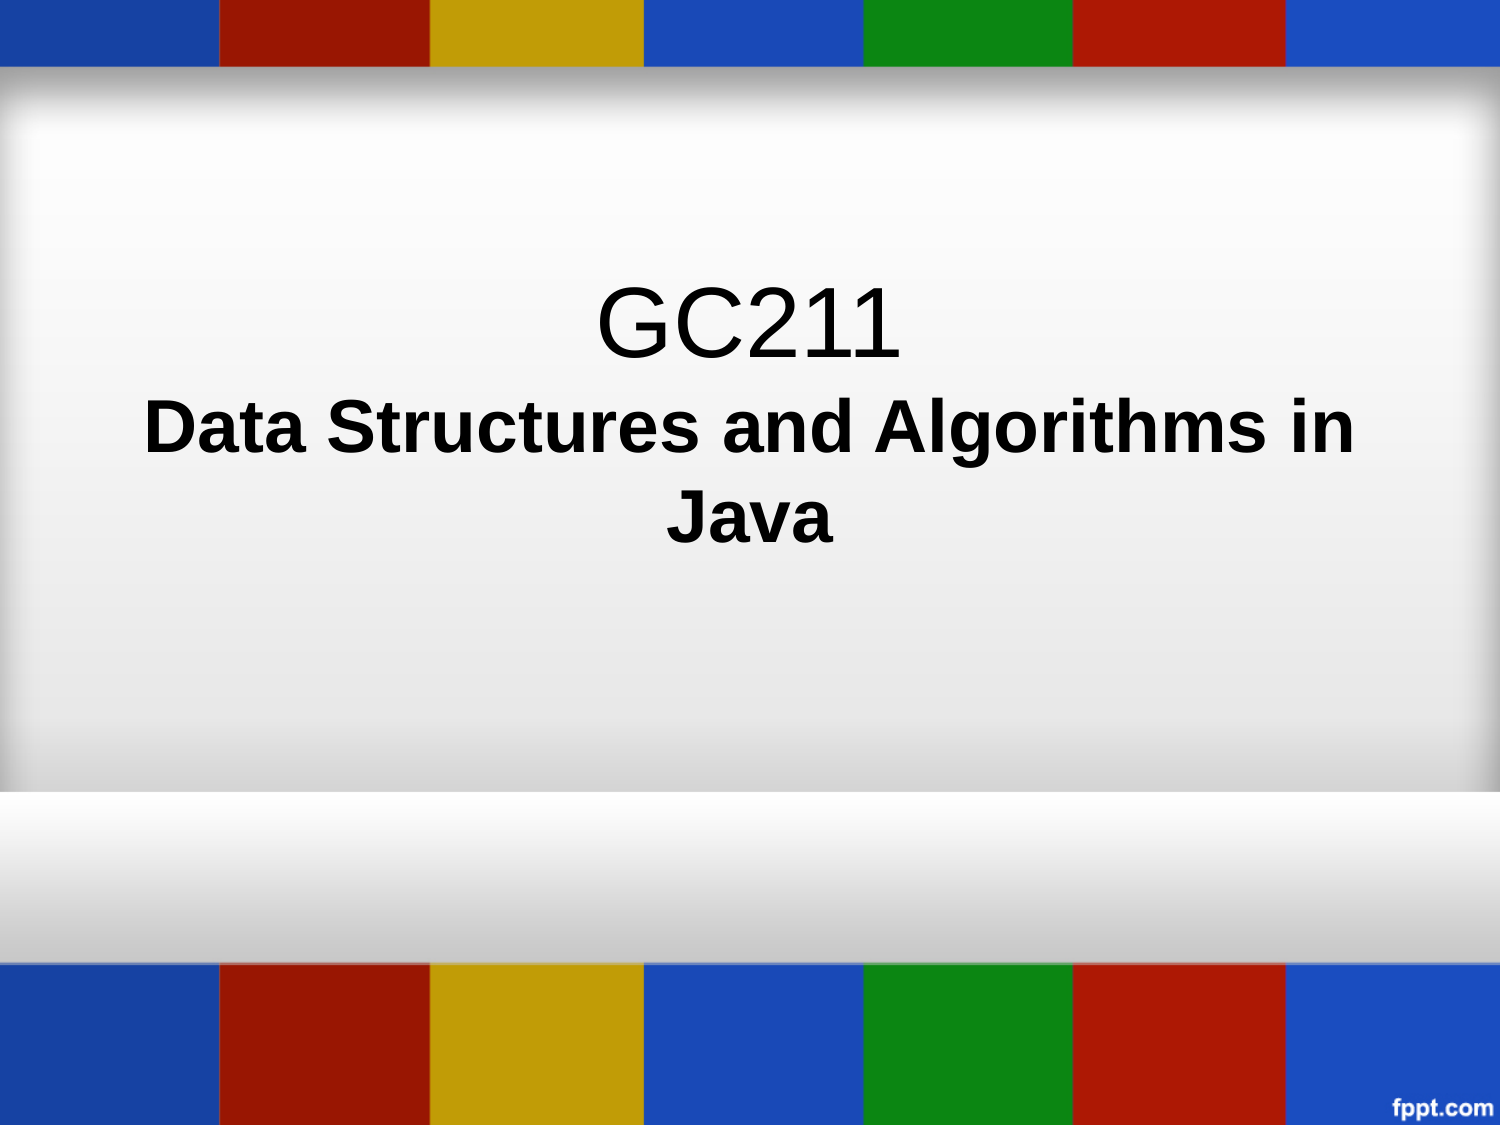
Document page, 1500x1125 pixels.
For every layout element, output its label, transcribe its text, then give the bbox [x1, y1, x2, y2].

title GC211 Data Structures and Algorithms in Java [76, 231, 1424, 764]
picture [0, 0, 1500, 1125]
